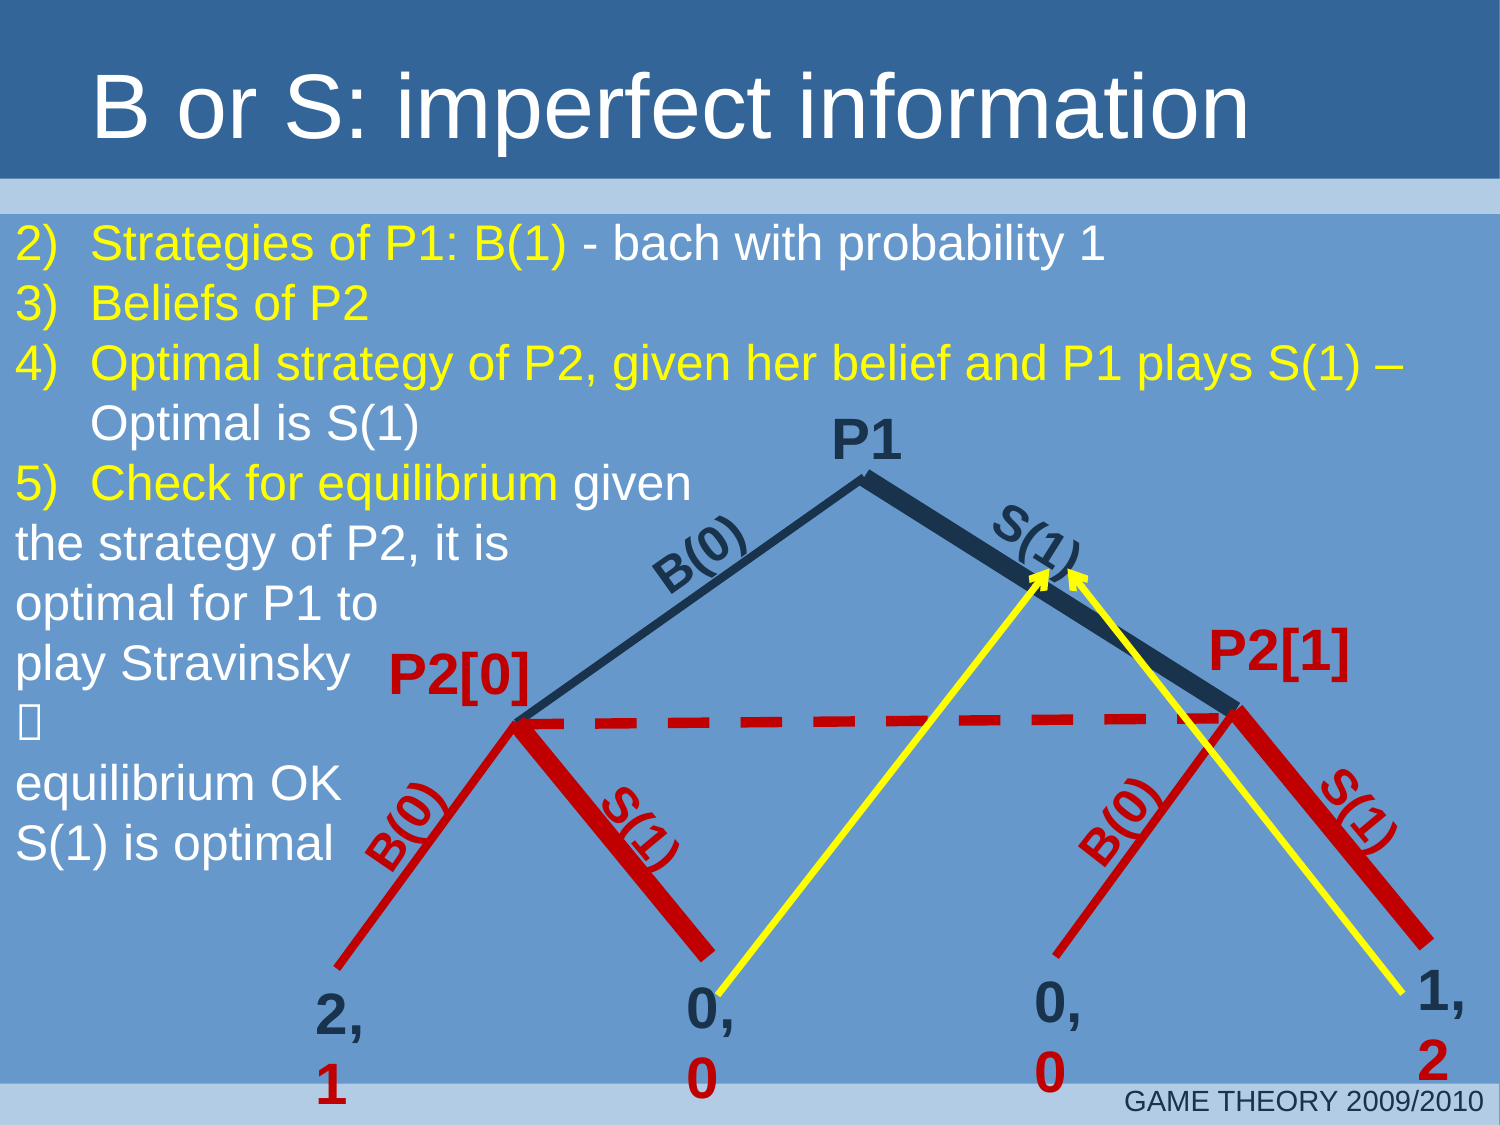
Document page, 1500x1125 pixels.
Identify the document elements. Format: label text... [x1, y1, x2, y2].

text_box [669, 615, 1018, 949]
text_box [300, 393, 1500, 1125]
title B or S: imperfect information [74, 42, 1464, 162]
text_box Strategies of P1: B(1) - bach with probability 1 Beliefs of P2 Optimal strategy of P2, given her belief and P1 plays S(1) – Optimal is S(1) Check for equilibrium given the strategy of P2, it is optimal for P1 to play Stravinsky  equilibrium OK S(1) is optimal [0, 203, 1500, 938]
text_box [1022, 613, 1449, 949]
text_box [522, 717, 664, 725]
